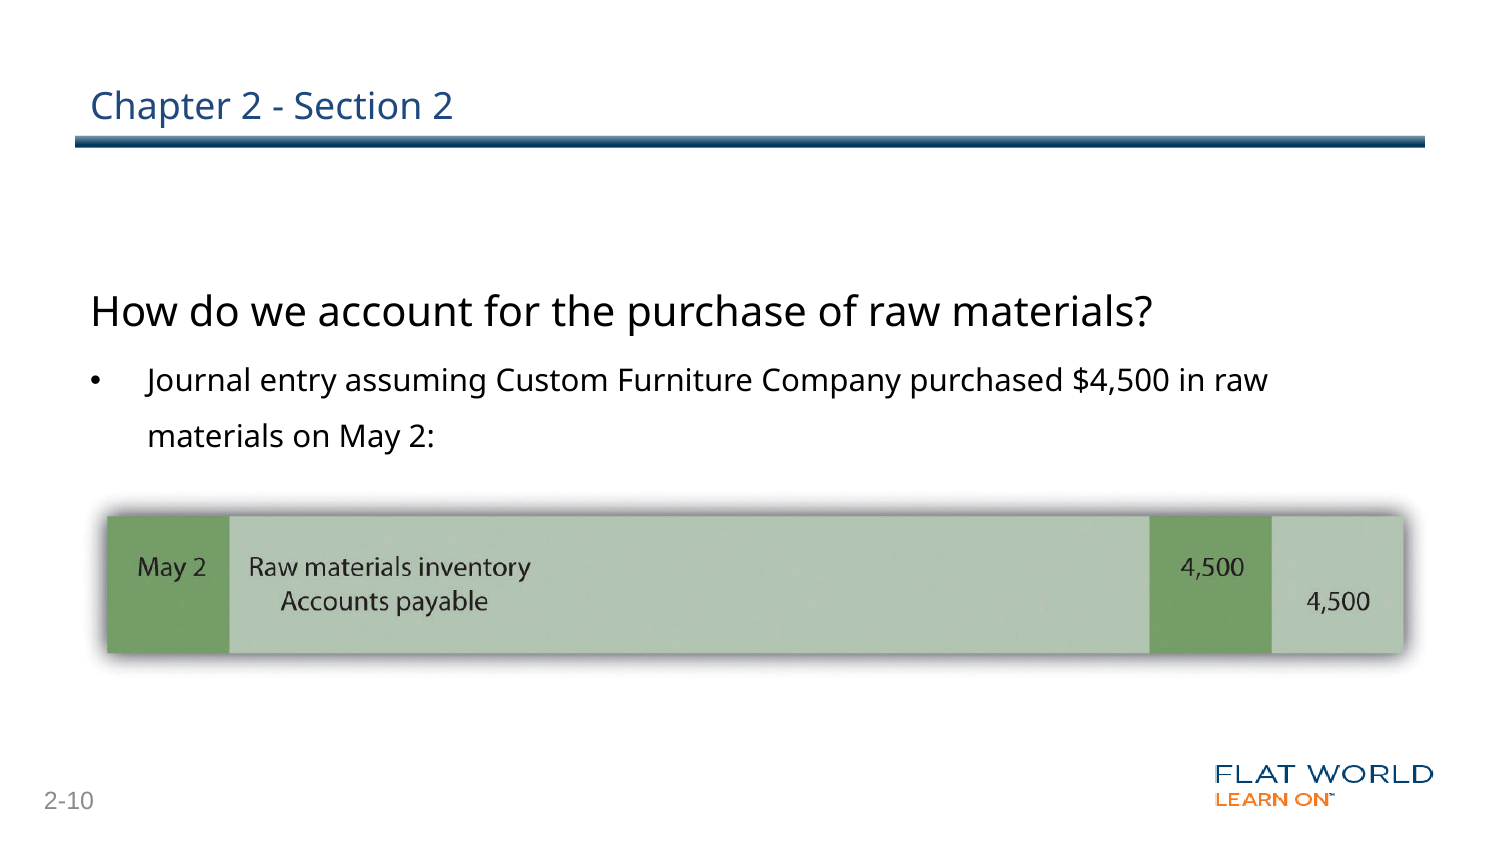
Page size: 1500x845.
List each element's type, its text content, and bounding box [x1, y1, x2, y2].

list How do we account for the purchase of raw materials? Journal entry assuming Custom Furniture Company purchased $4,500 in raw materials on May 2: [74, 251, 1426, 442]
title Chapter 2 - Section 2 [74, 33, 1426, 175]
picture [0, 0, 1500, 845]
